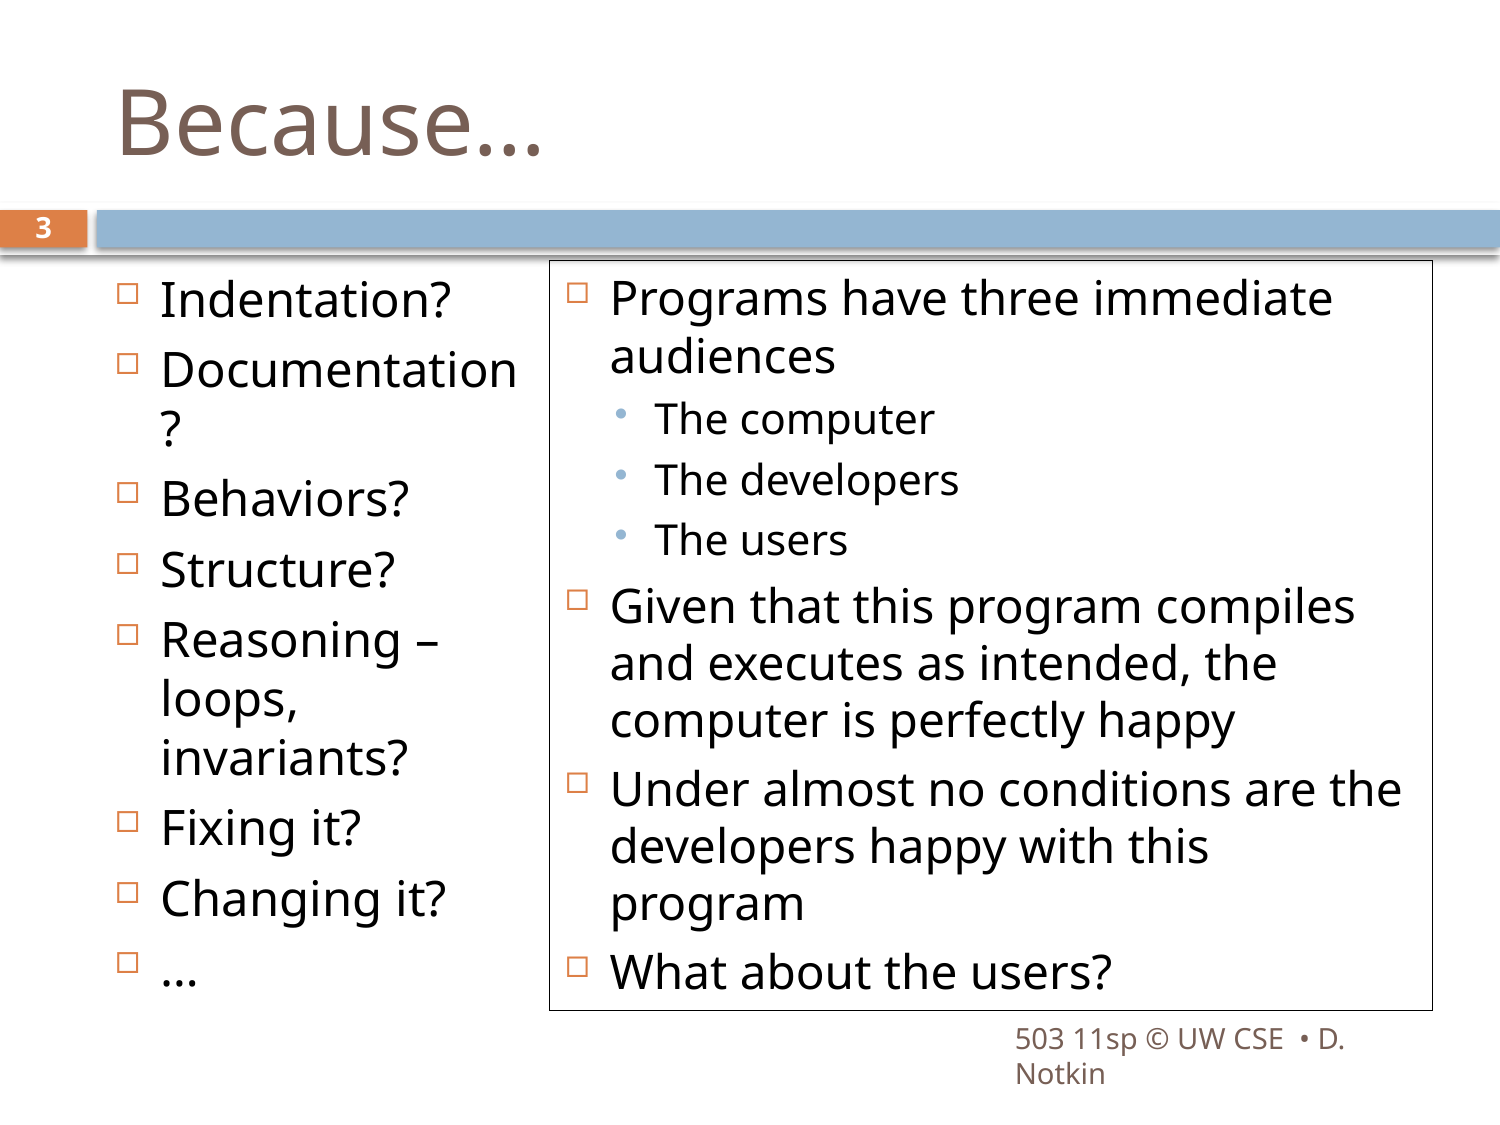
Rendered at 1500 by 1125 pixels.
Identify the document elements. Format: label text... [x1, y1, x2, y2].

slide_number 503 11sp © UW CSE • D. Notkin [999, 1025, 1438, 1085]
list Indentation? Documentation? Behaviors? Structure? Reasoning – loops, invariants? Fixing it? Changing it? … [99, 260, 549, 1011]
title Because… [99, 37, 1438, 200]
slide_number 3 [0, 208, 88, 249]
list Programs have three immediate audiences The computer The developers The users Given that this program compiles and executes as intended, the computer is perfectly happy Under almost no conditions are the developers happy with this program What about the users? [549, 260, 1433, 1011]
